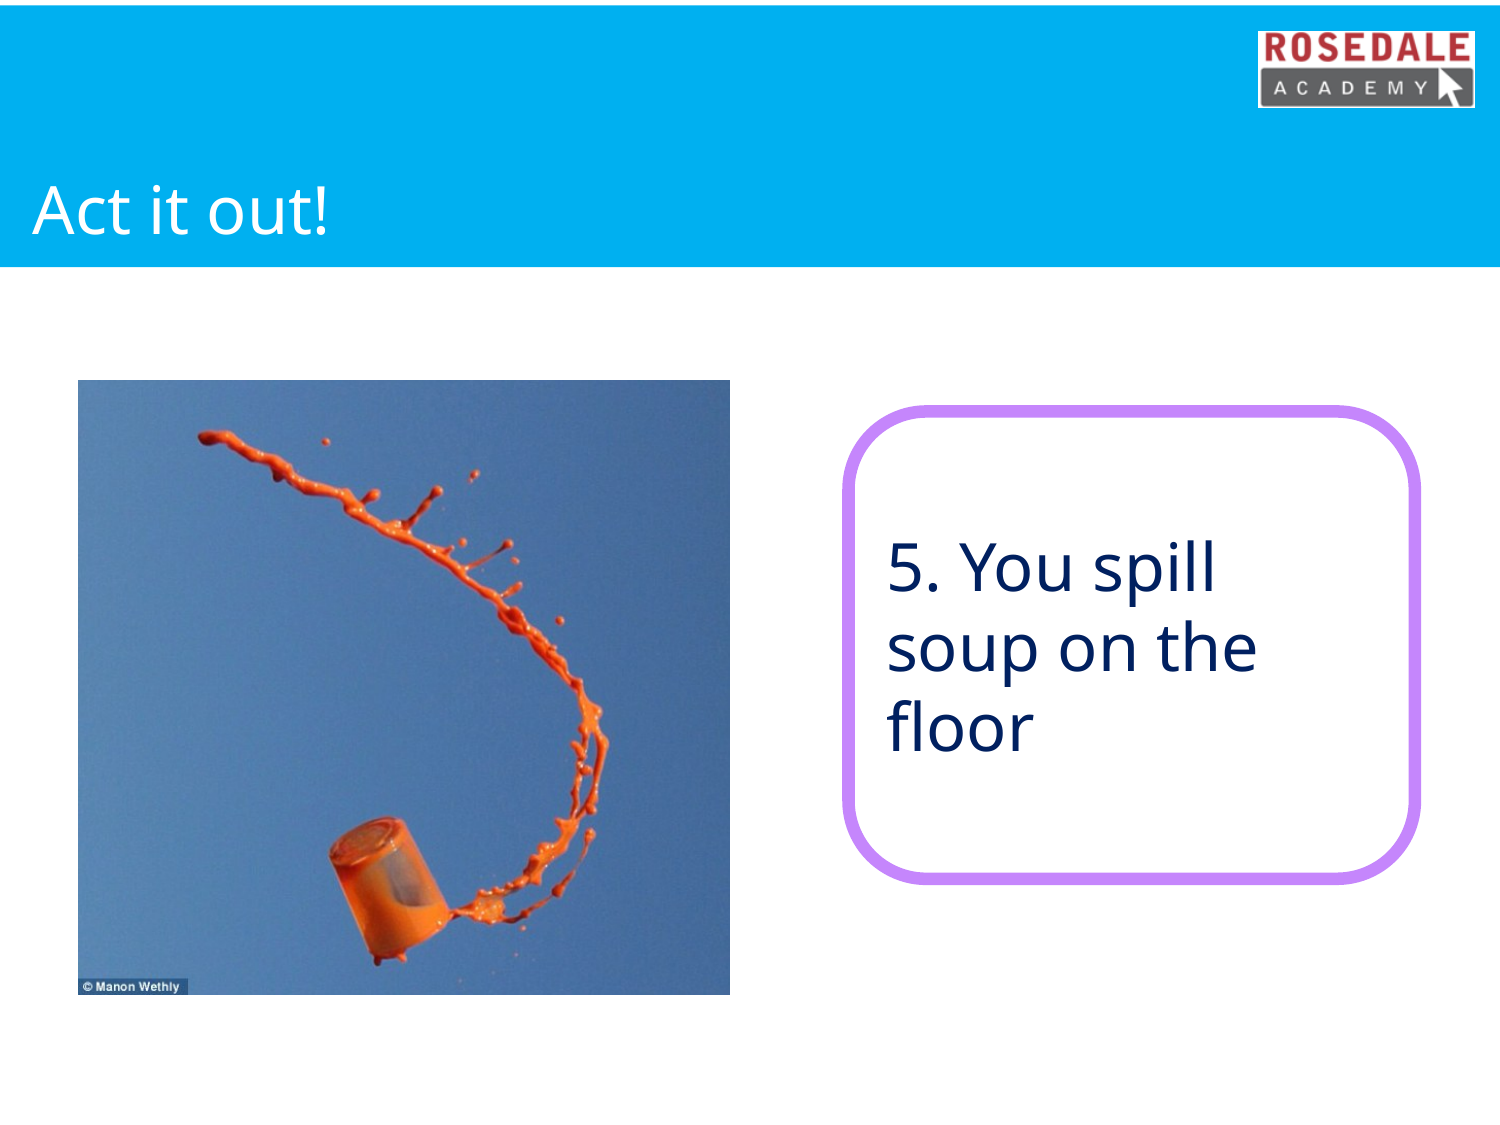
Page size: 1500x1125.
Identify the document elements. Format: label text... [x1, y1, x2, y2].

text_box 5. You spill soup on the floor [847, 410, 1416, 880]
text_box Act it out! [17, 160, 1500, 256]
picture [78, 380, 730, 995]
picture [1259, 32, 1474, 107]
text_box [0, 4, 1500, 268]
